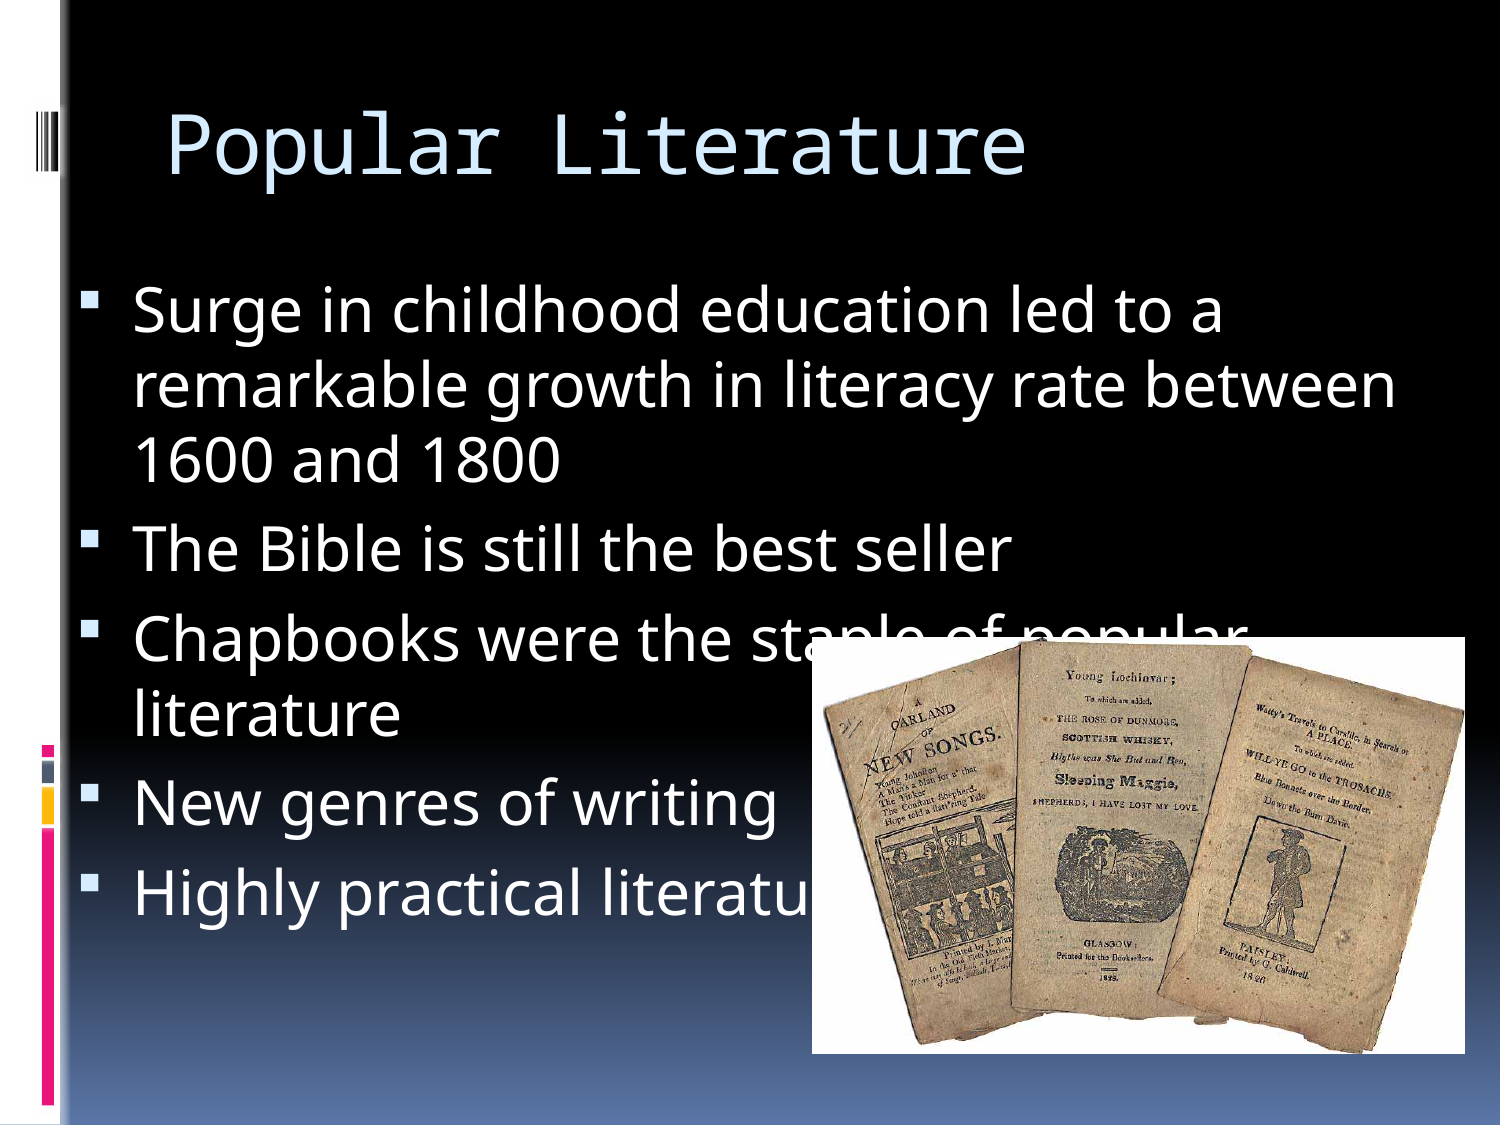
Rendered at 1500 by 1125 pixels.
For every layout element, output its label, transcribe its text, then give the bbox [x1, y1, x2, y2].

list Surge in childhood education led to a remarkable growth in literacy rate between 1600 and 1800 The Bible is still the best seller Chapbooks were the staple of popular literature New genres of writing Highly practical literature [50, 262, 1475, 1005]
picture [811, 636, 1466, 1054]
title Popular Literature [150, 83, 1425, 234]
